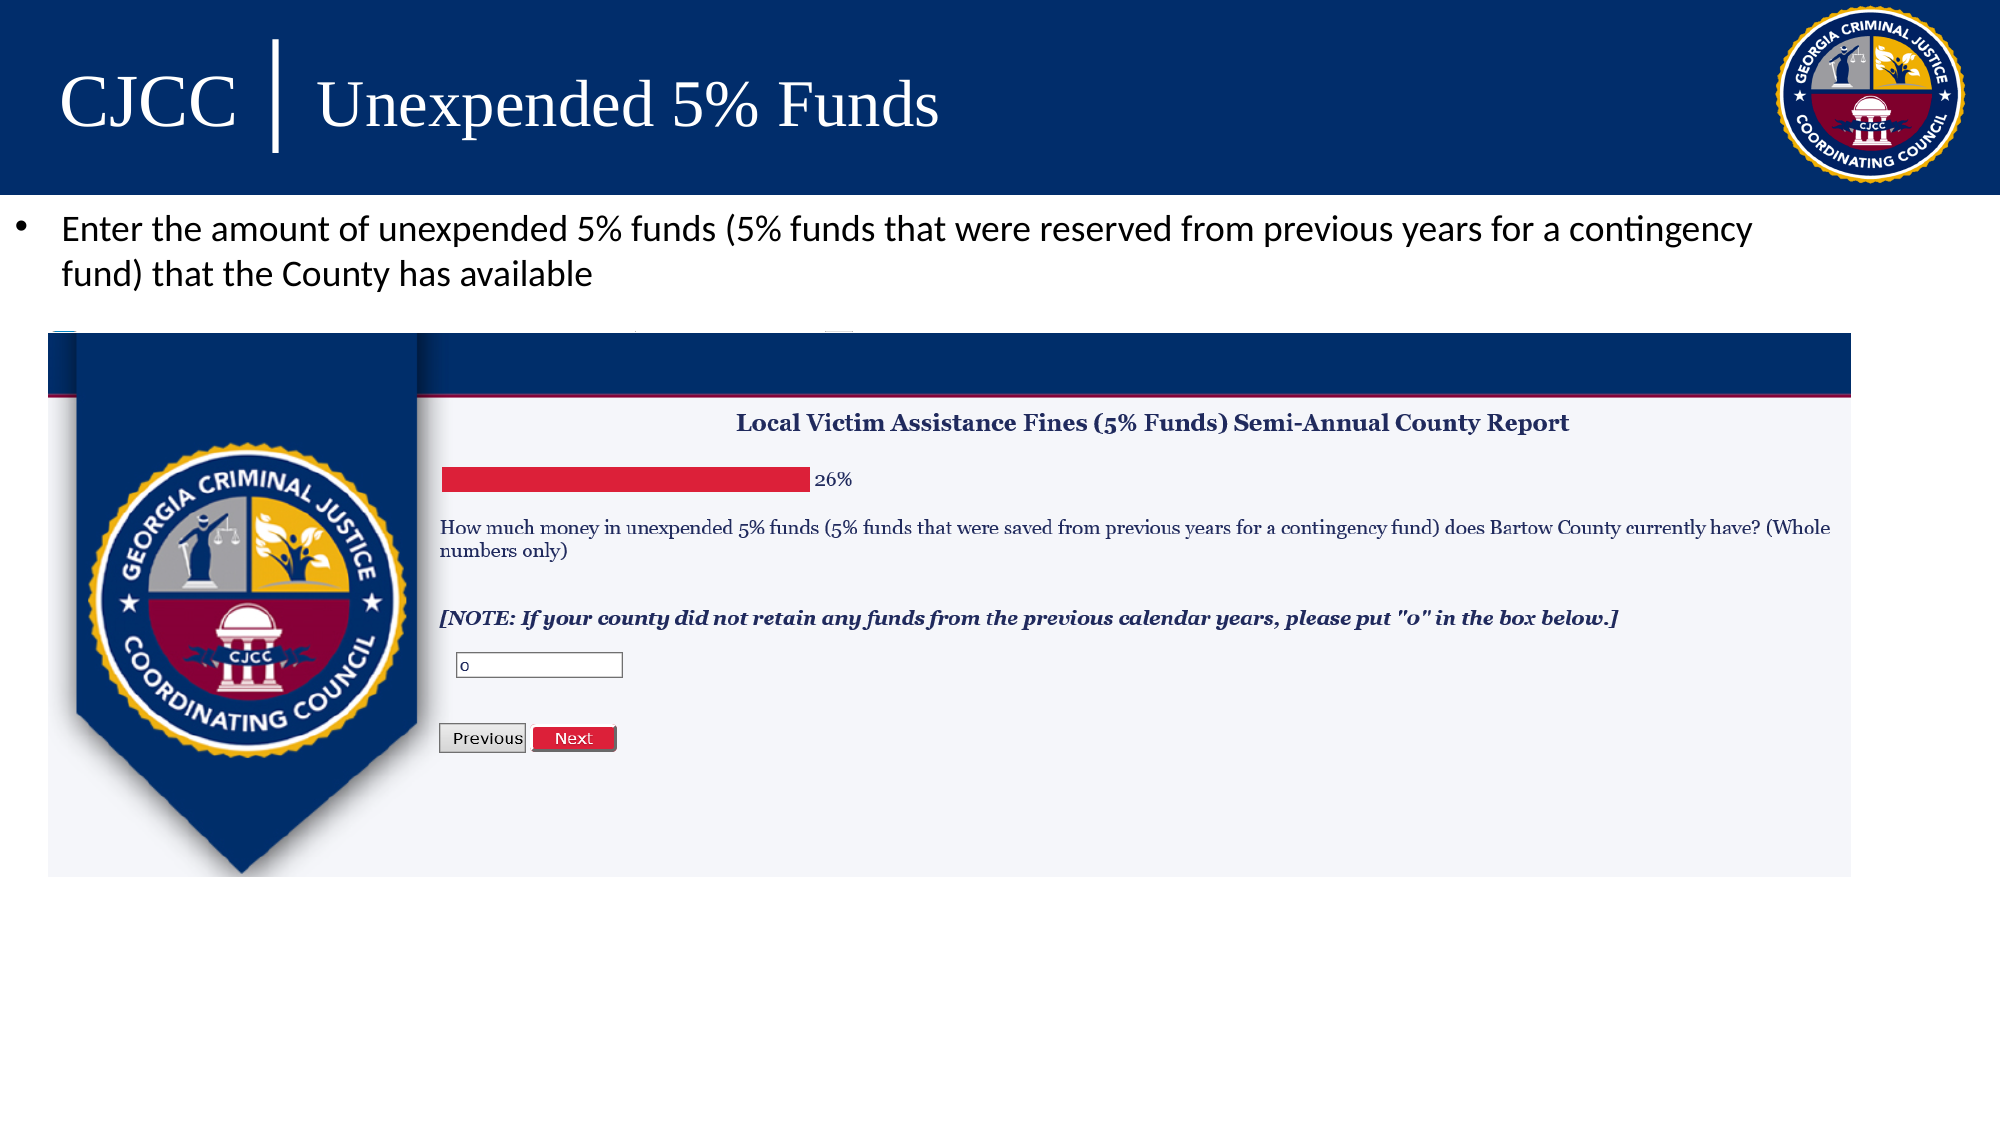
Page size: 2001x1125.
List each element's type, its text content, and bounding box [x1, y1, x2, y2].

text_box CJCC | Unexpended 5% Funds [44, 0, 1740, 194]
text_box [0, 0, 1740, 195]
text_box Enter the amount of unexpended 5% funds (5% funds that were reserved from previous years for a contingency fund) that the County has available [0, 196, 1834, 301]
picture [48, 331, 1851, 877]
picture [1740, 0, 2000, 195]
